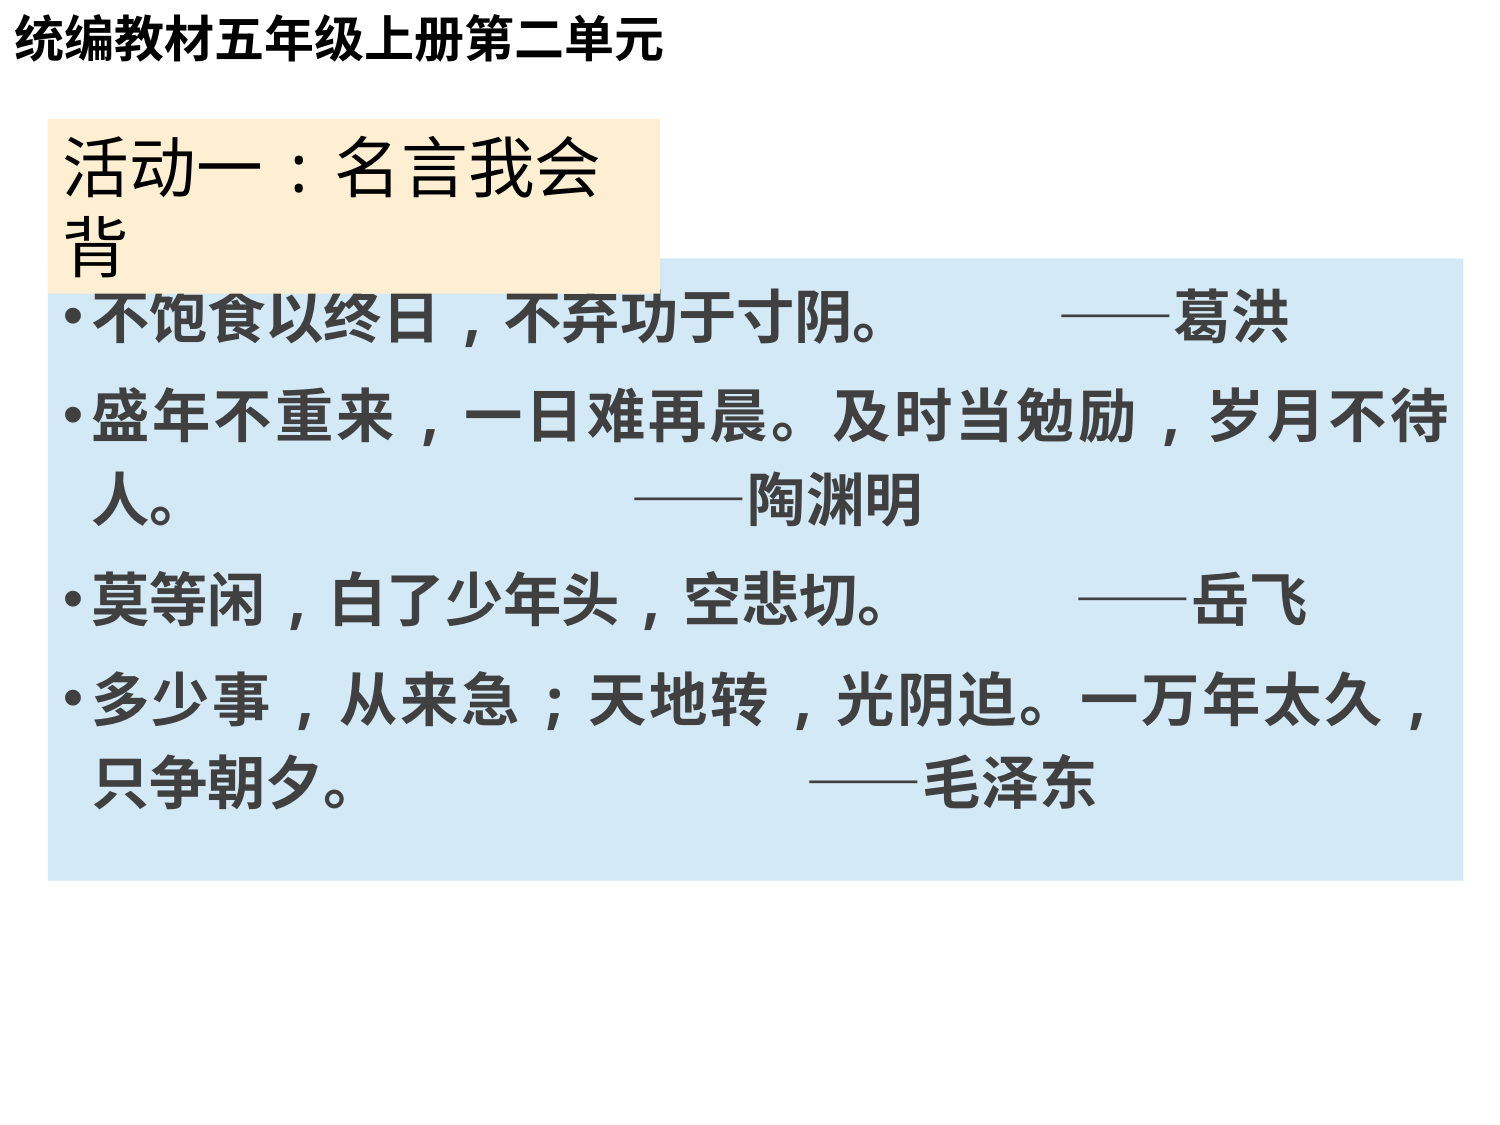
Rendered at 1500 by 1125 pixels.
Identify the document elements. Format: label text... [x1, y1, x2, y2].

text_box 活动一:名言我会背 [47, 118, 660, 294]
list 不饱食以终日,不弃功于寸阴。 ——葛洪 盛年不重来,一日难再晨。及时当勉励,岁月不待人。 ——陶渊明 莫等闲,白了少年头,空悲切。 ——岳飞 多少事,从来急;天地转,光阴迫。一万年太久,只争朝夕。 ——毛泽东 [47, 258, 1464, 881]
title 活动一:名言我会读 [0, 0, 854, 136]
text_box 统编教材五年级上册第二单元 [0, 0, 680, 75]
